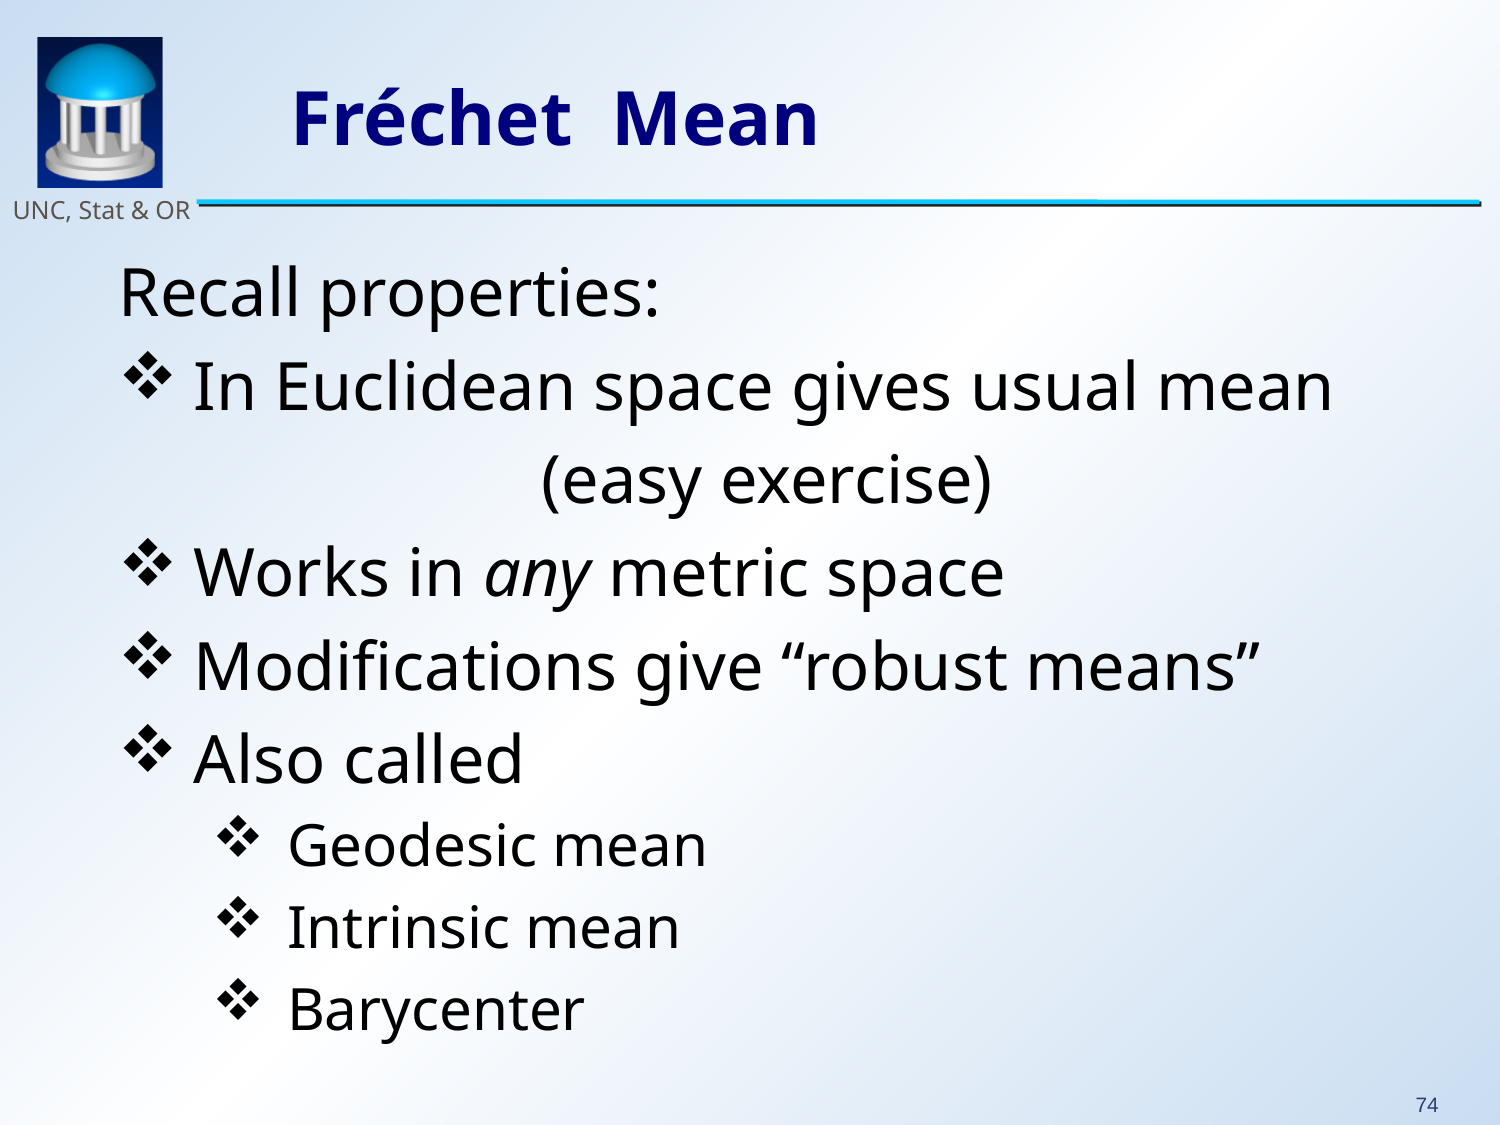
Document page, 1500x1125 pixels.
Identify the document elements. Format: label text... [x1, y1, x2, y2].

title Fréchet Mean [274, 74, 1448, 156]
list Recall properties: In Euclidean space gives usual mean (easy exercise) Works in any metric space Modifications give “robust means” Also called Geodesic mean Intrinsic mean Barycenter [103, 242, 1432, 1076]
